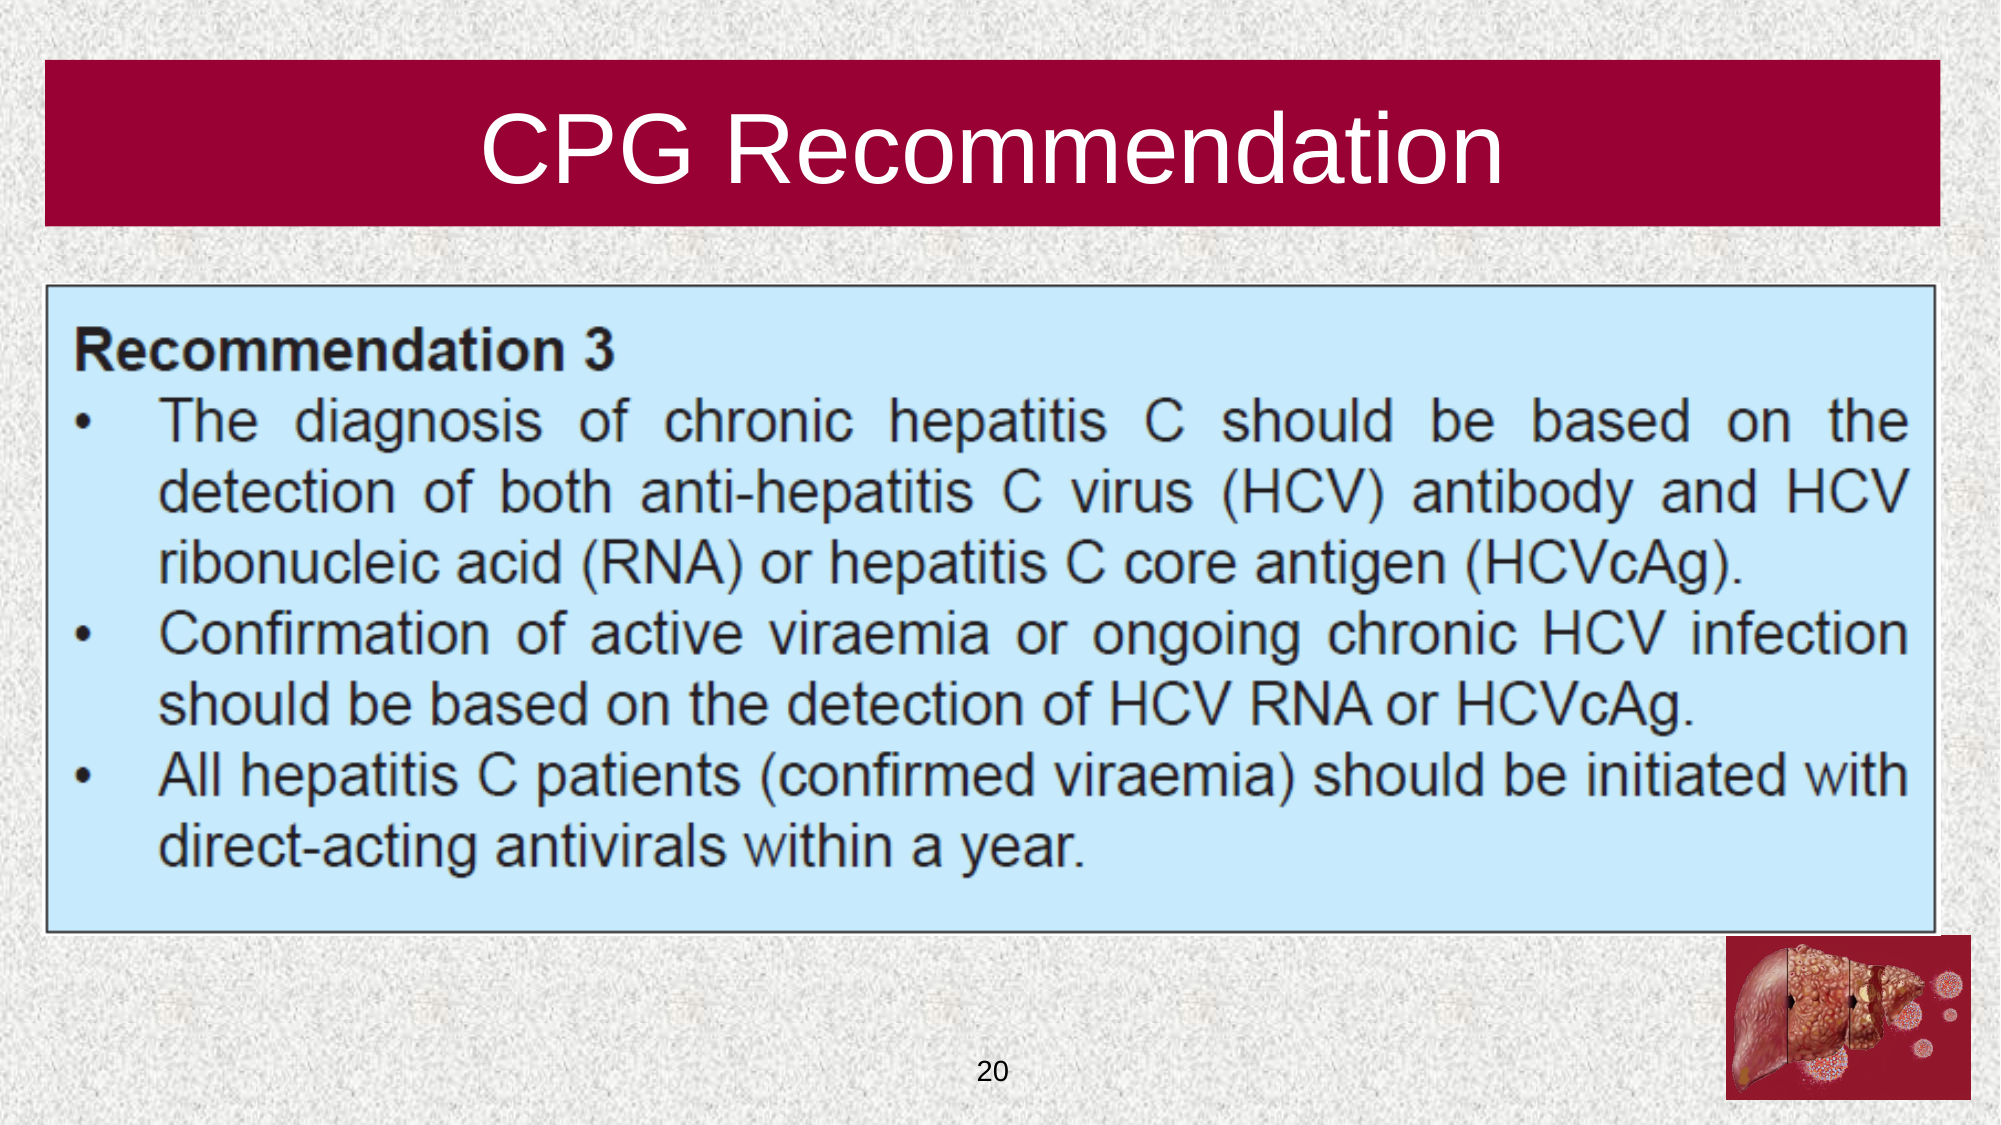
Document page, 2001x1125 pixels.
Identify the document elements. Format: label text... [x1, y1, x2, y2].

slide_number ‹#› [759, 1039, 1227, 1100]
text_box CPG Recommendation [45, 59, 1941, 227]
picture [0, 0, 2001, 1125]
